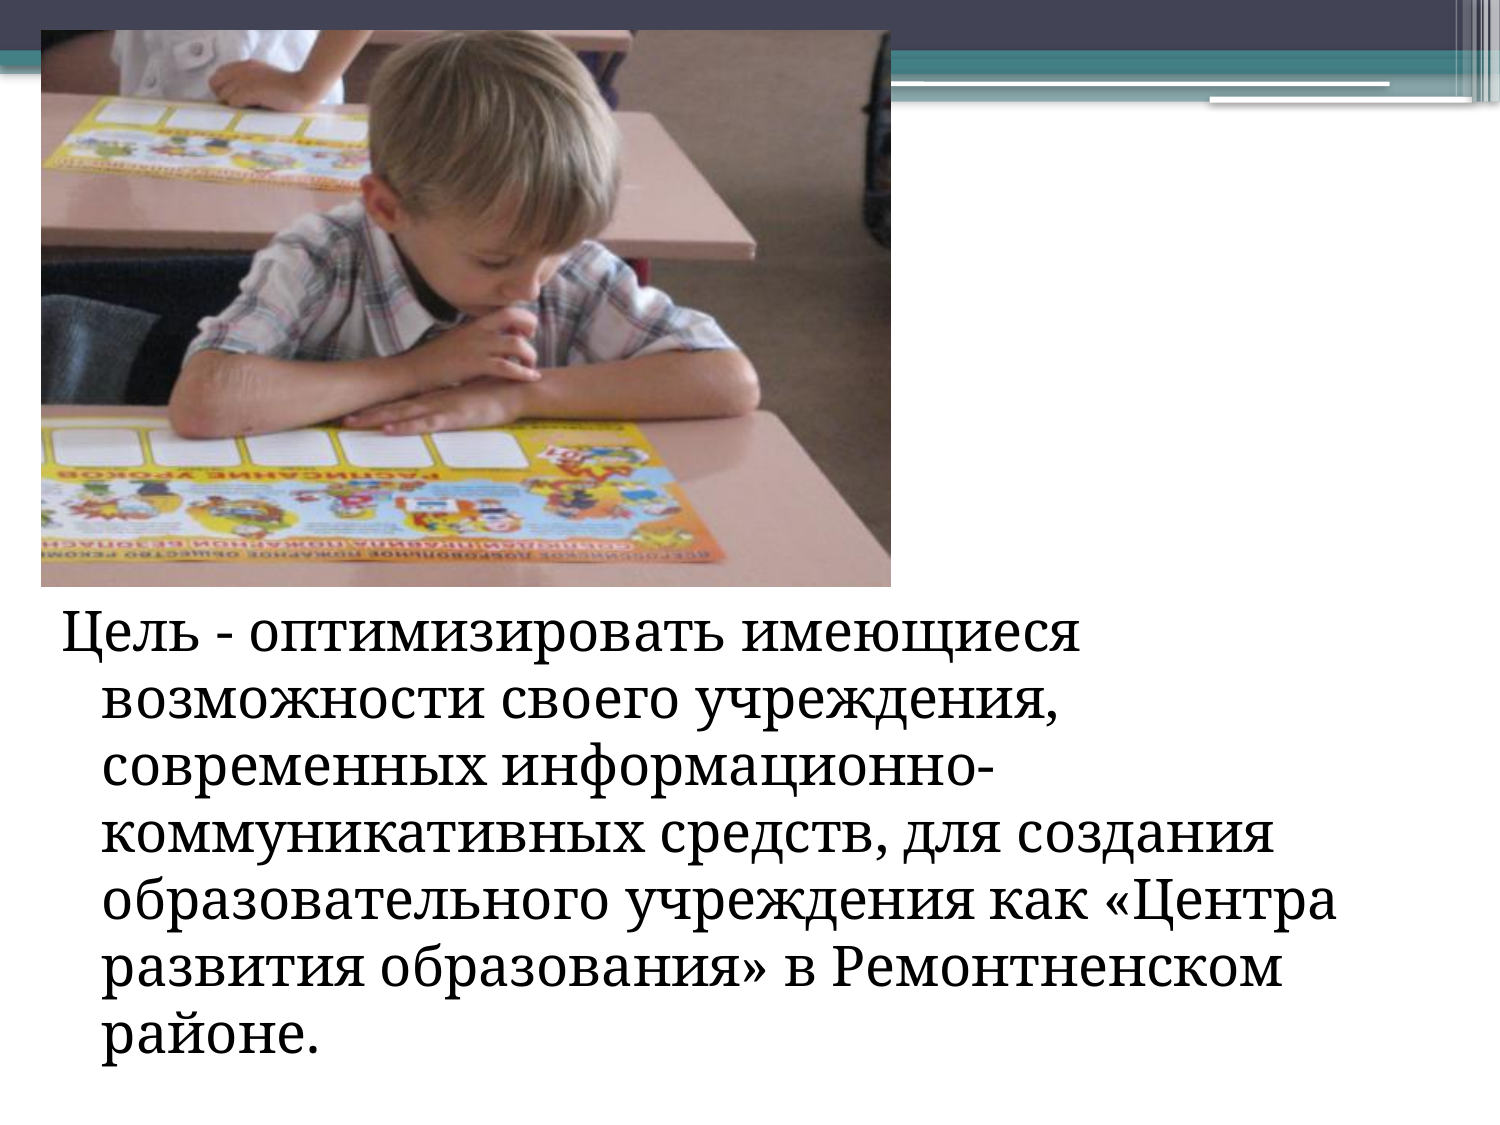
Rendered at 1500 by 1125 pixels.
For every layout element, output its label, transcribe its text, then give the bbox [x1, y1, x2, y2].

picture [40, 30, 891, 587]
list Цель - оптимизировать имеющиеся возможности своего учреждения, современных информационно-коммуникативных средств, для создания образовательного учреждения как «Центра развития образования» в Ремонтненском районе. [29, 368, 1471, 1079]
